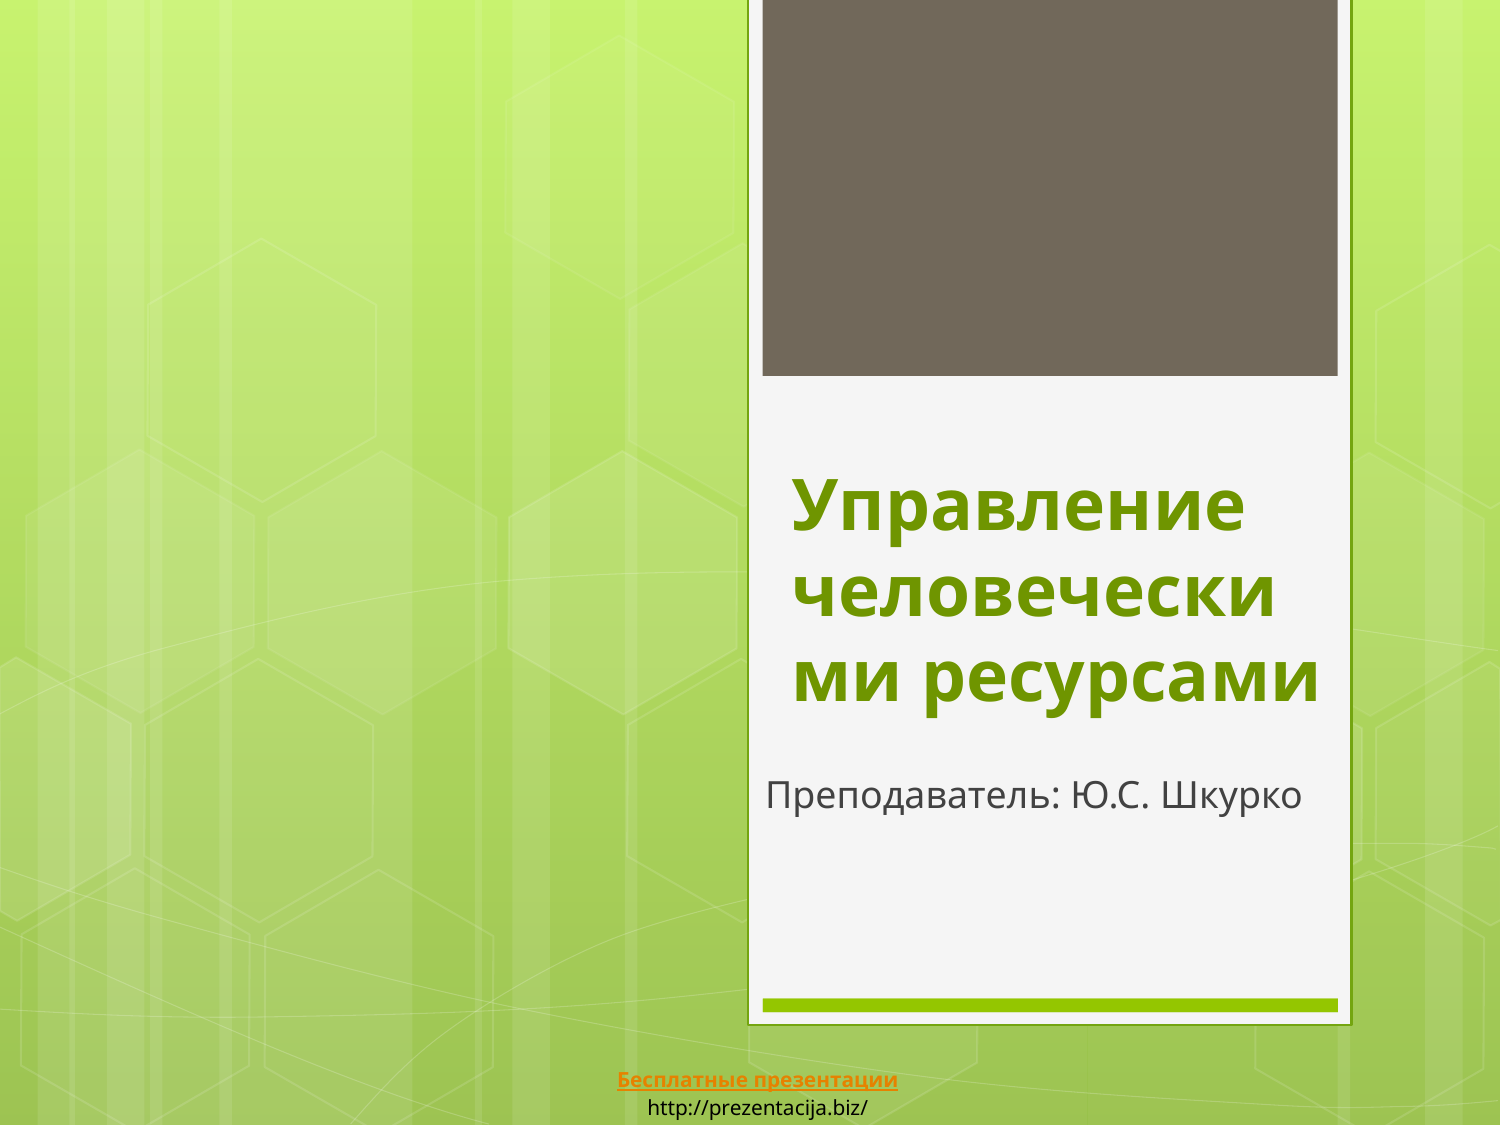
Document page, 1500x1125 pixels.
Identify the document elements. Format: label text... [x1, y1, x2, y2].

title Управление человеческими ресурсами [776, 444, 1341, 724]
text_box Бесплатные презентации http://prezentacija.biz/ [602, 1059, 913, 1125]
subtitle Преподаватель: Ю.С. Шкурко [750, 763, 1350, 971]
